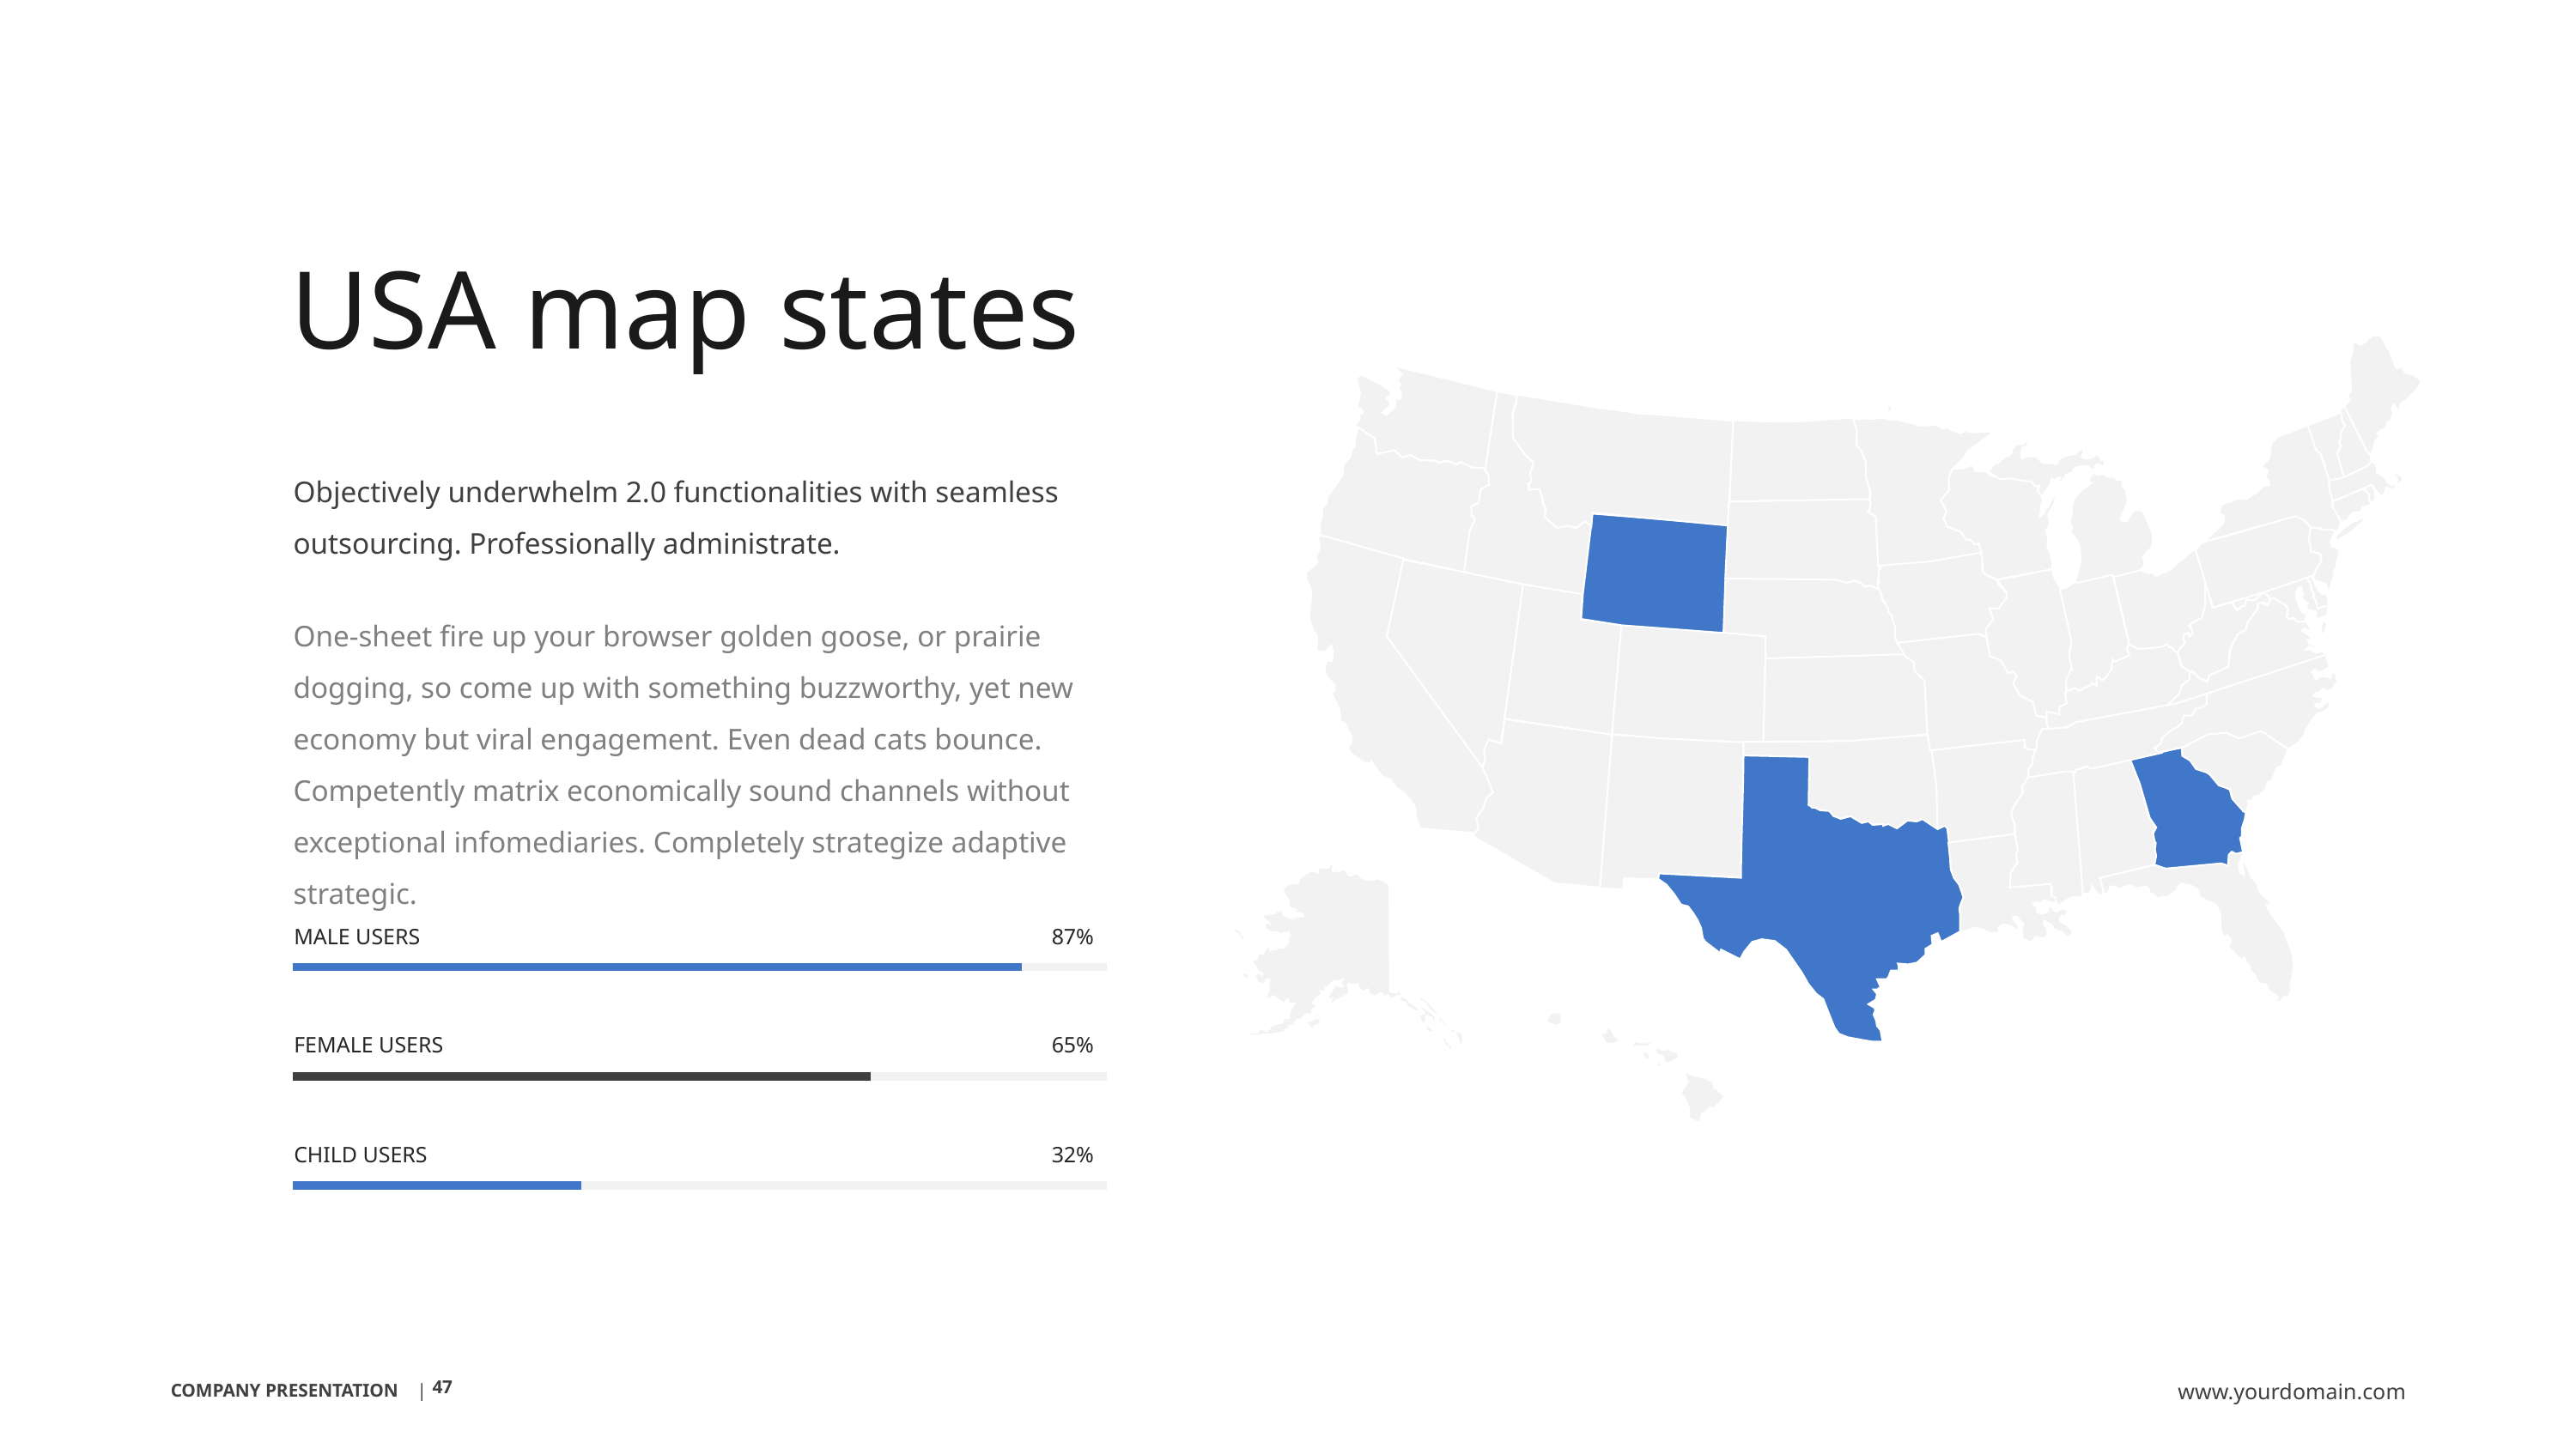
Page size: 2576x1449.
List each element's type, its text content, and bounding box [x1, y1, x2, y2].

text_box 87% [871, 908, 1107, 955]
text_box FEMALE USERS [281, 1016, 517, 1064]
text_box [1238, 335, 2422, 1124]
text_box Objectively underwhelm 2.0 functionalities with seamless outsourcing. Professionally administrate. [280, 451, 1157, 567]
text_box MALE USERS [281, 908, 517, 955]
text_box 65% [871, 1016, 1107, 1064]
text_box One-sheet fire up your browser golden goose, or prairie dogging, so come up with something buzzworthy, yet new economy but viral engagement. Even dead cats bounce. Competently matrix economically sound channels without exceptional infomediaries. Completely strategize adaptive strategic. [280, 595, 1170, 917]
text_box 32% [871, 1126, 1107, 1173]
text_box USA map states [277, 257, 1410, 391]
text_box CHILD USERS [281, 1126, 517, 1173]
